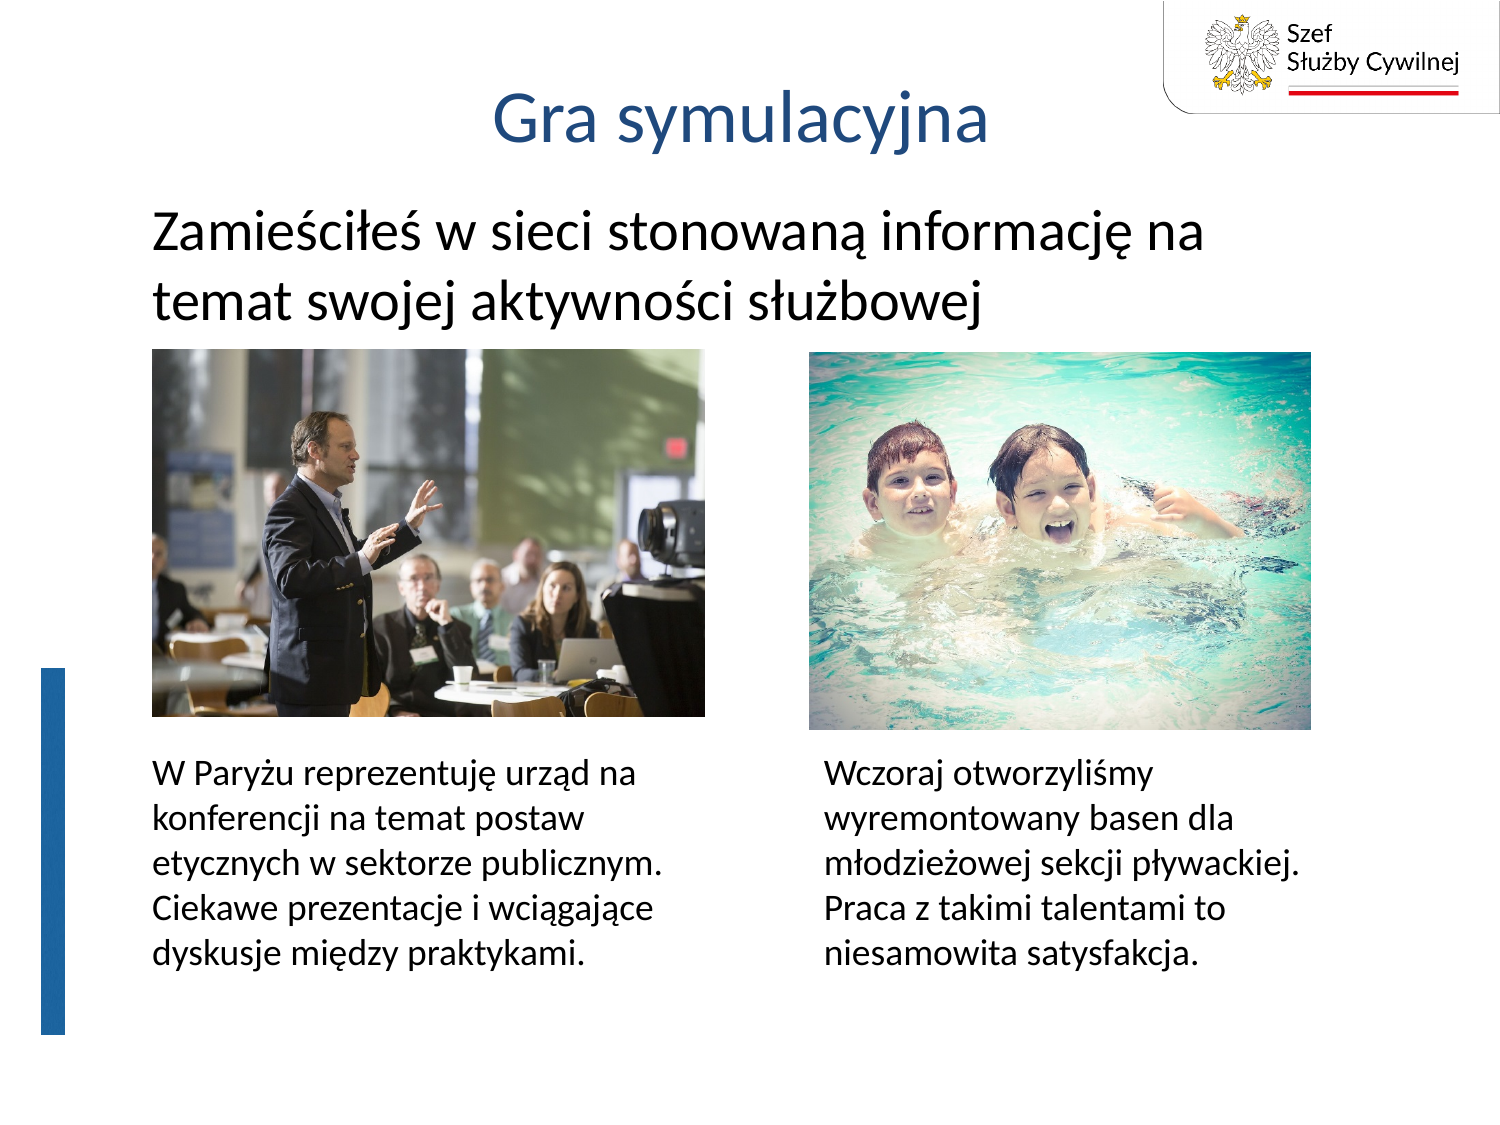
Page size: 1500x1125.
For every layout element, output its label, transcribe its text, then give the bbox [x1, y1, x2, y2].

picture [41, 668, 65, 1035]
picture [808, 352, 1312, 730]
text_box Wczoraj otworzyliśmy wyremontowany basen dla młodzieżowej sekcji pływackiej. Praca z takimi talentami to niesamowita satysfakcja. [809, 740, 1330, 981]
text_box W Paryżu reprezentuję urząd na konferencji na temat postaw etycznych w sektorze publicznym. Ciekawe prezentacje i wciągające dyskusje między praktykami. [137, 740, 705, 981]
text_box Foto: M. Wnuk [710, 417, 715, 690]
picture [1163, 0, 1500, 114]
title Gra symulacyjna [100, 60, 1400, 185]
picture [152, 348, 705, 718]
text_box Zamieściłeś w sieci stonowaną informację na temat swojej aktywności służbowej [137, 184, 1365, 340]
